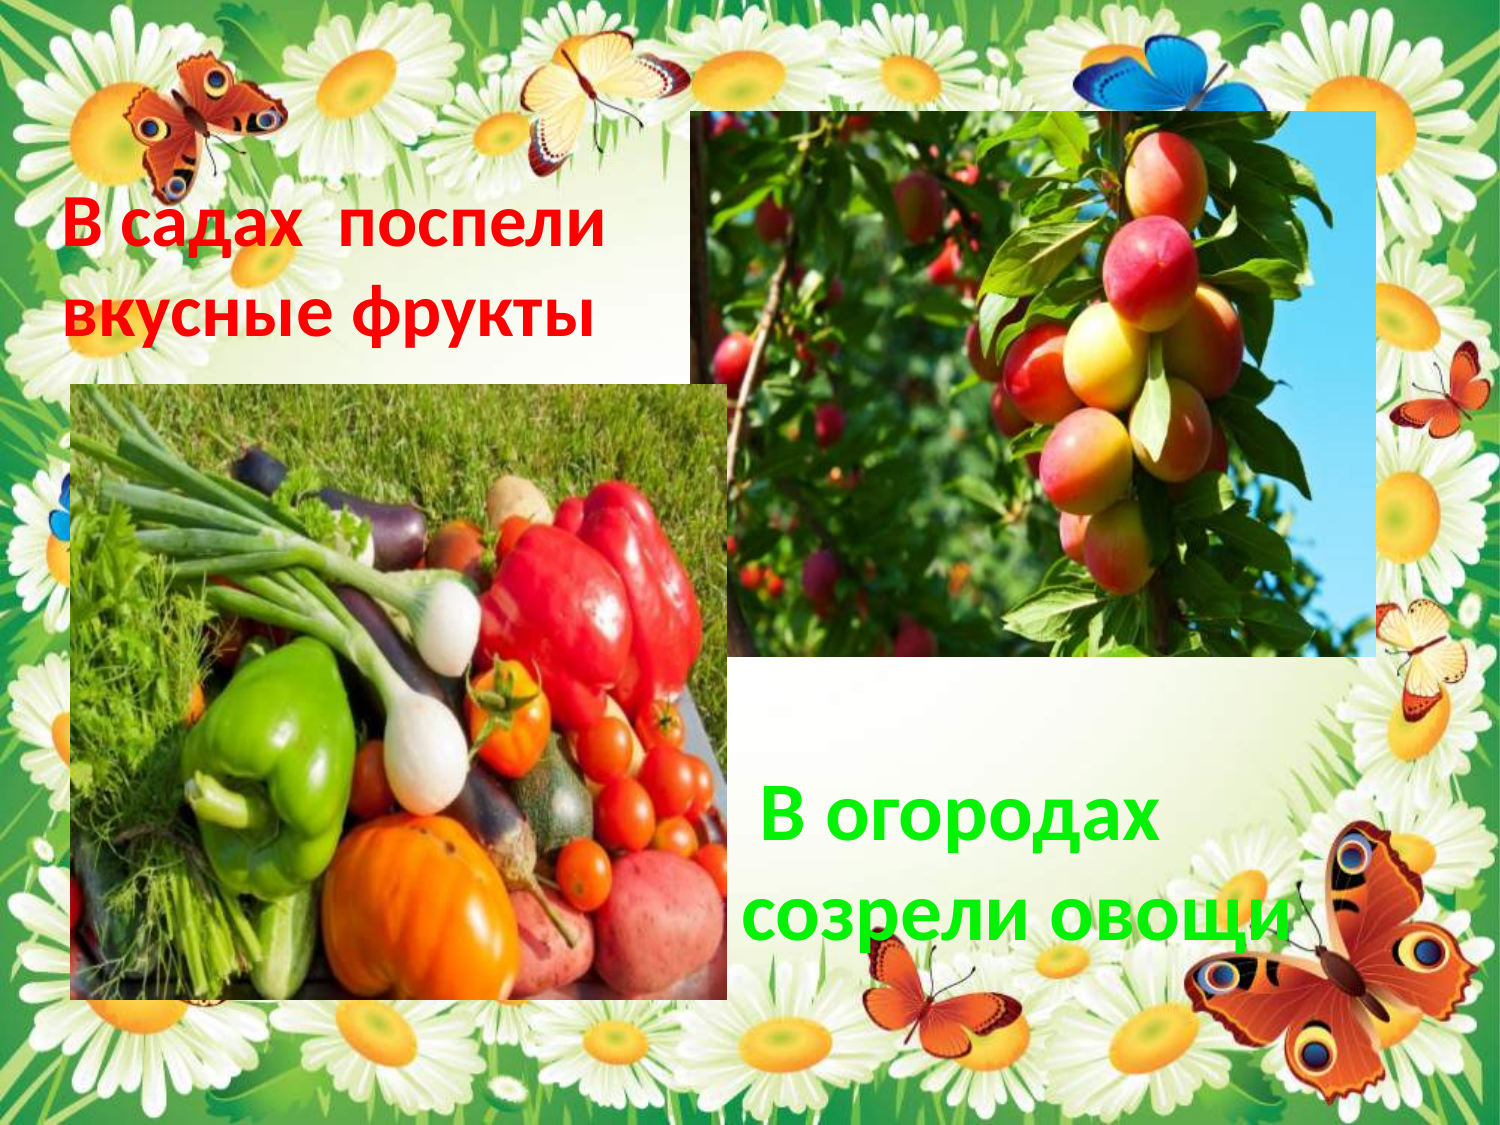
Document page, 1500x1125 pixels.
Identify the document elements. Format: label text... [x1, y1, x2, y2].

picture [0, 0, 1500, 1125]
text_box В садах поспели вкусные фрукты [46, 163, 685, 449]
text_box В огородах созрели овощи [730, 749, 1436, 965]
